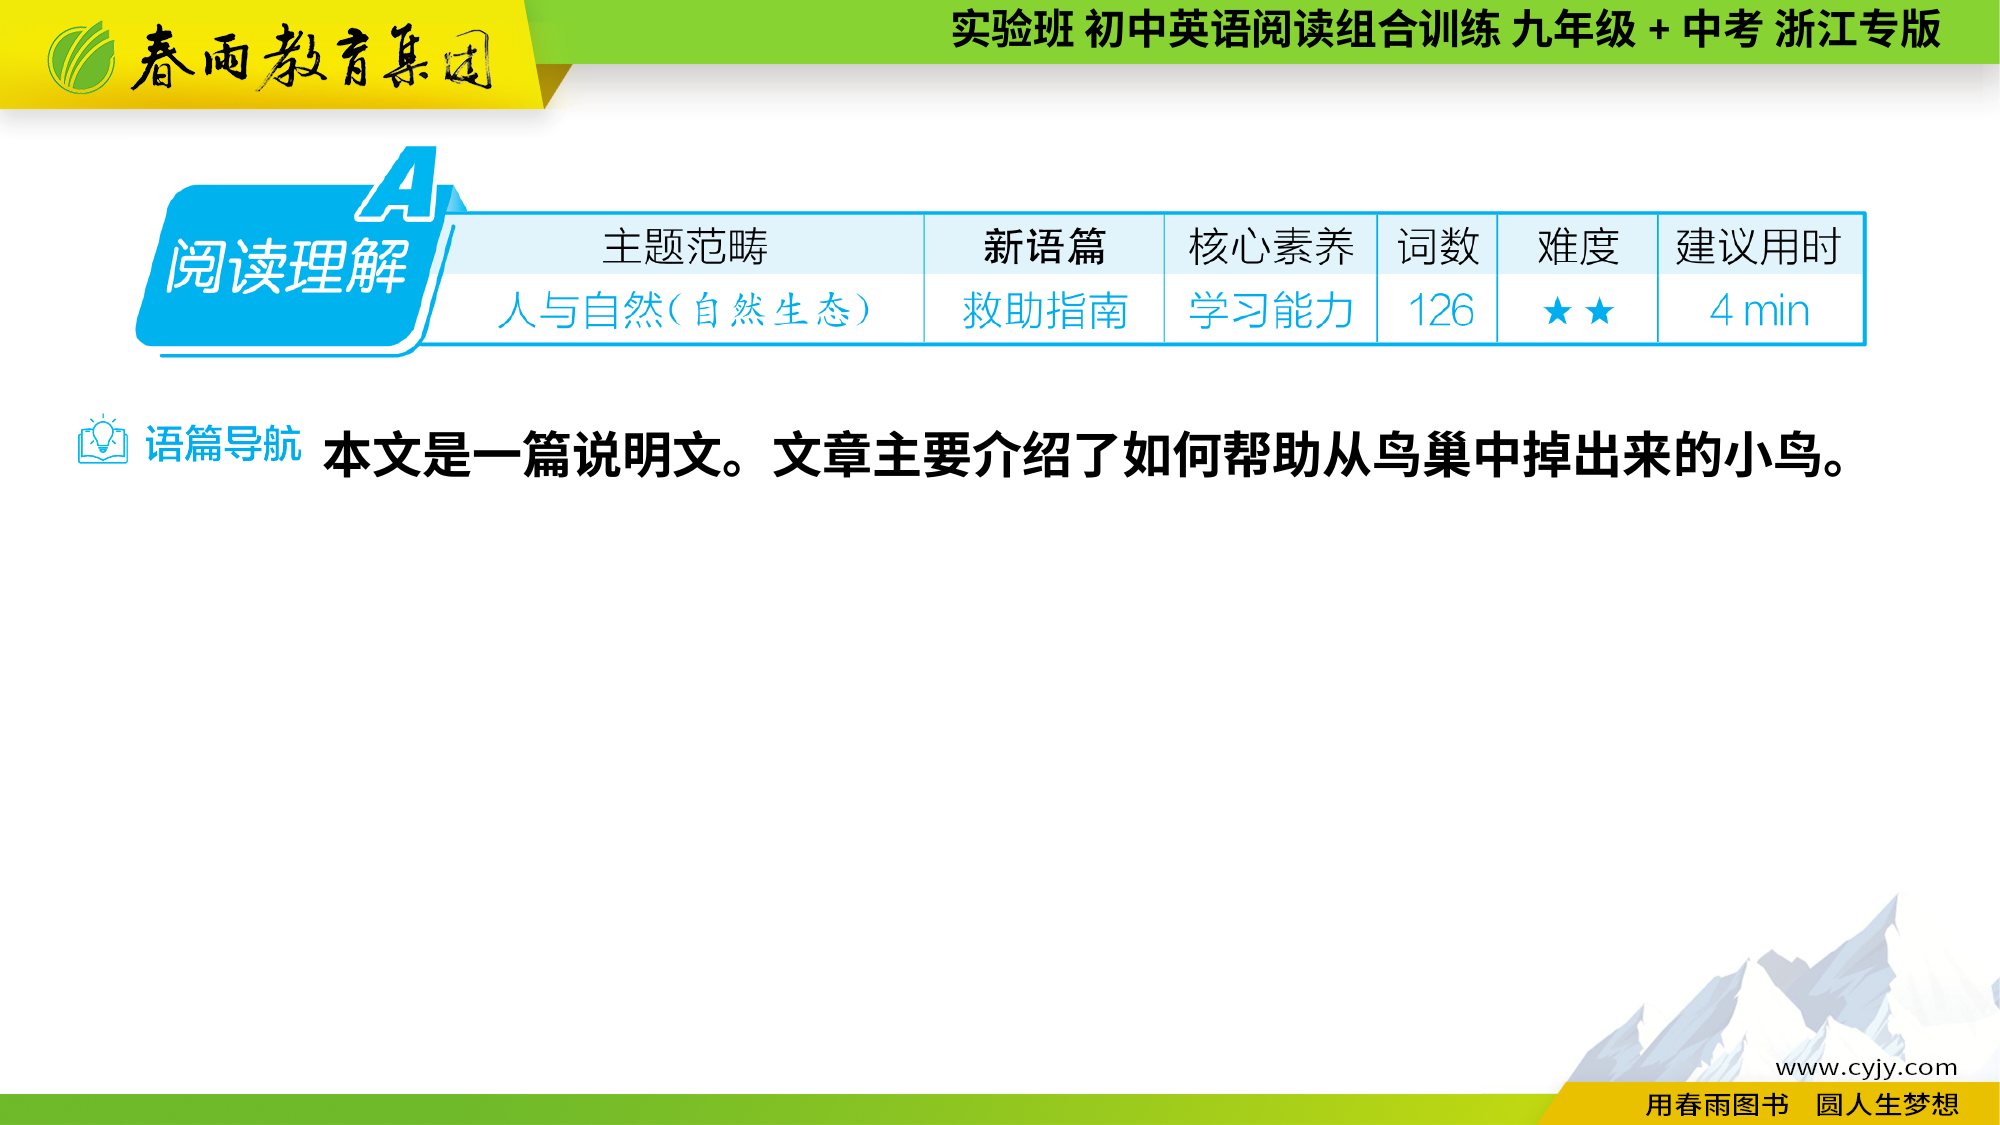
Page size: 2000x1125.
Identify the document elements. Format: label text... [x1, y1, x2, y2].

picture [0, 0, 2000, 1125]
list 本文是一篇说明文。文章主要介绍了如何帮助从鸟巢中掉出来的小鸟。 [59, 385, 1944, 481]
